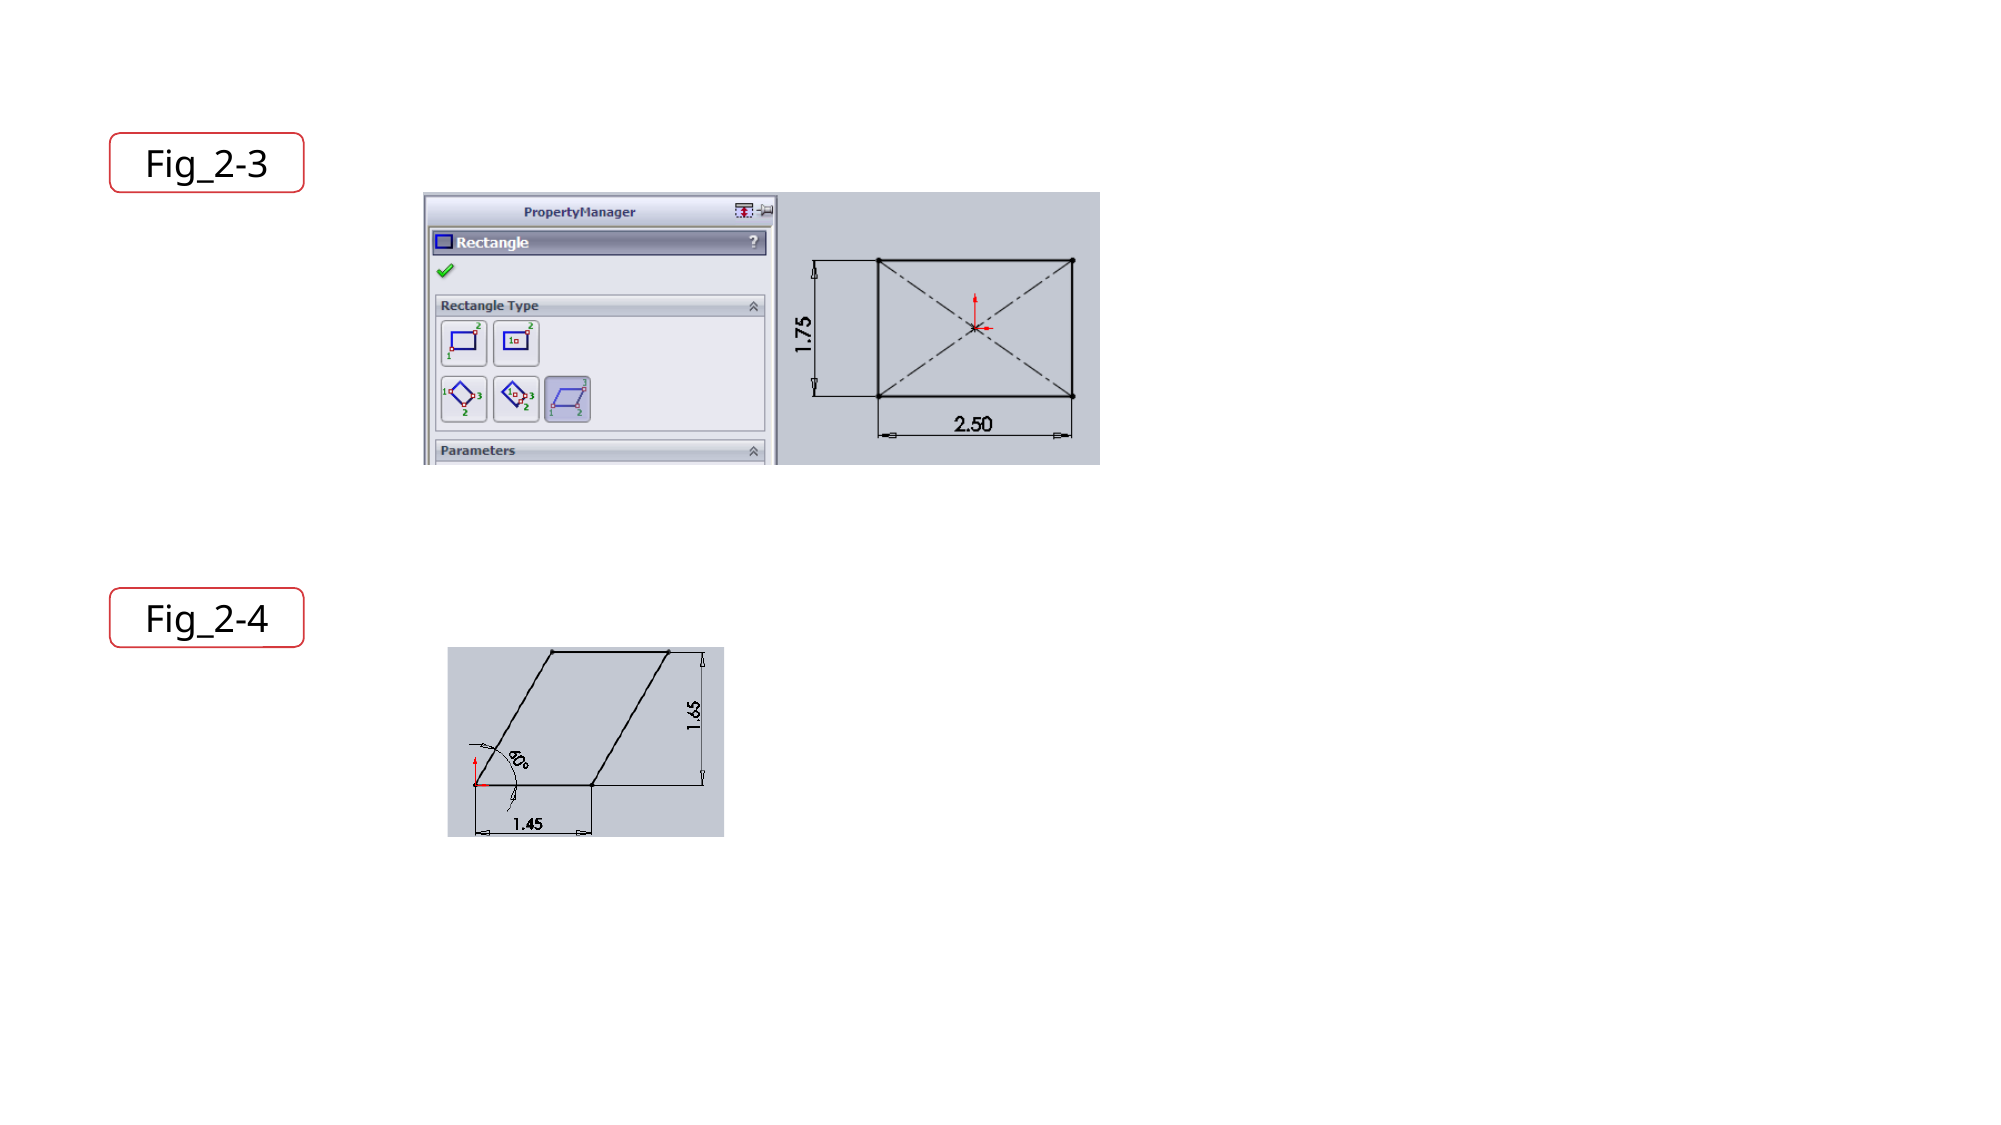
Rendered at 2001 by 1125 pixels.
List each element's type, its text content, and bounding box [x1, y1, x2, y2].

picture [422, 191, 1100, 465]
text_box Fig_2-3 [108, 132, 305, 194]
picture [447, 646, 725, 838]
text_box Fig_2-4 [108, 587, 305, 649]
